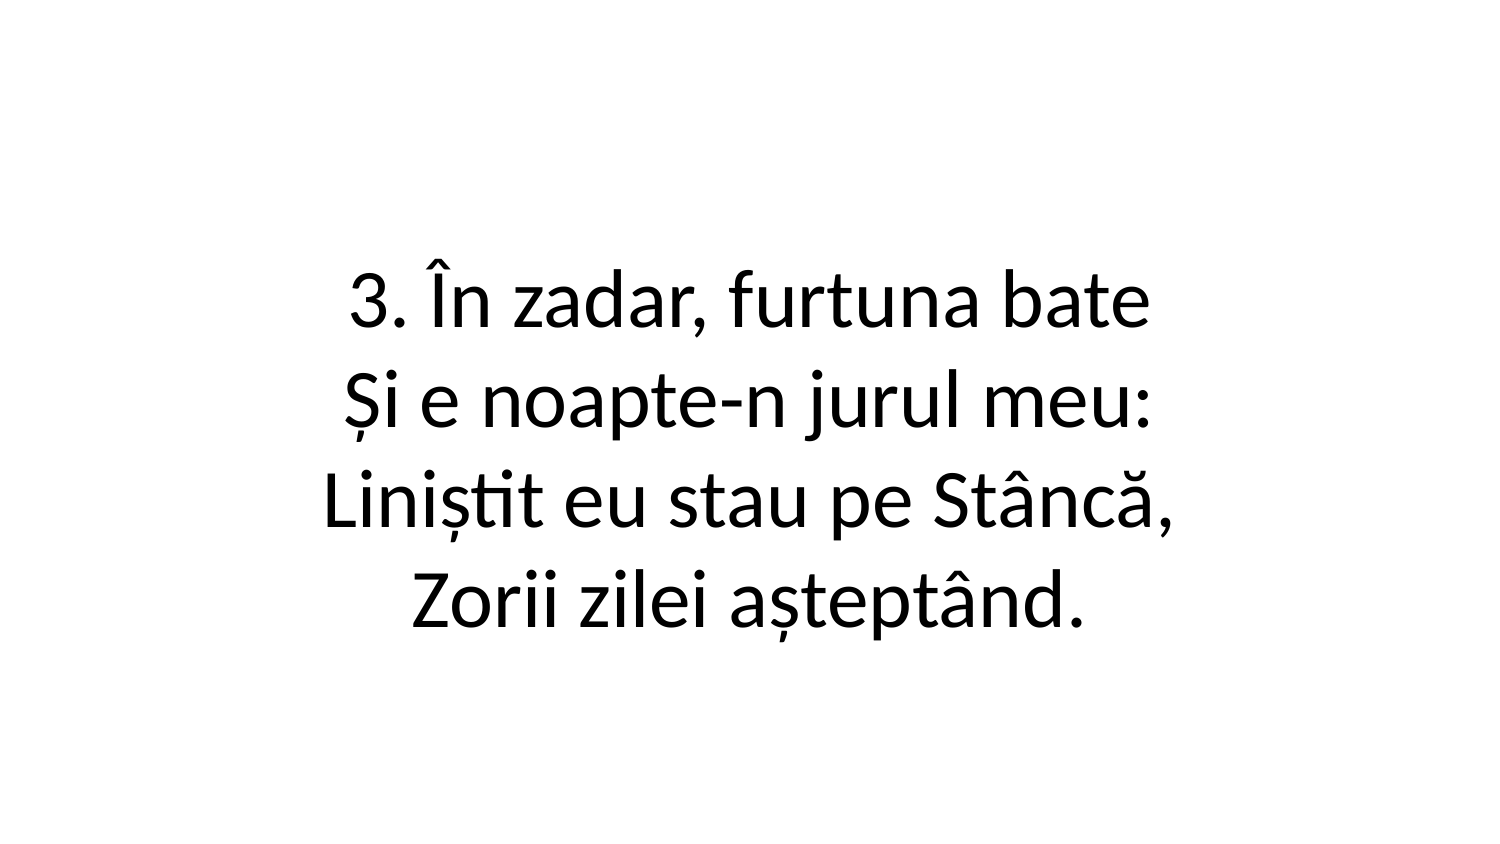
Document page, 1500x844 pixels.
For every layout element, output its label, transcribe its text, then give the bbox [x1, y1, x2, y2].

text_box 3. În zadar, furtuna bate Și e noapte-n jurul meu: Liniștit eu stau pe Stâncă, Zorii zilei așteptând. [307, 192, 1193, 652]
